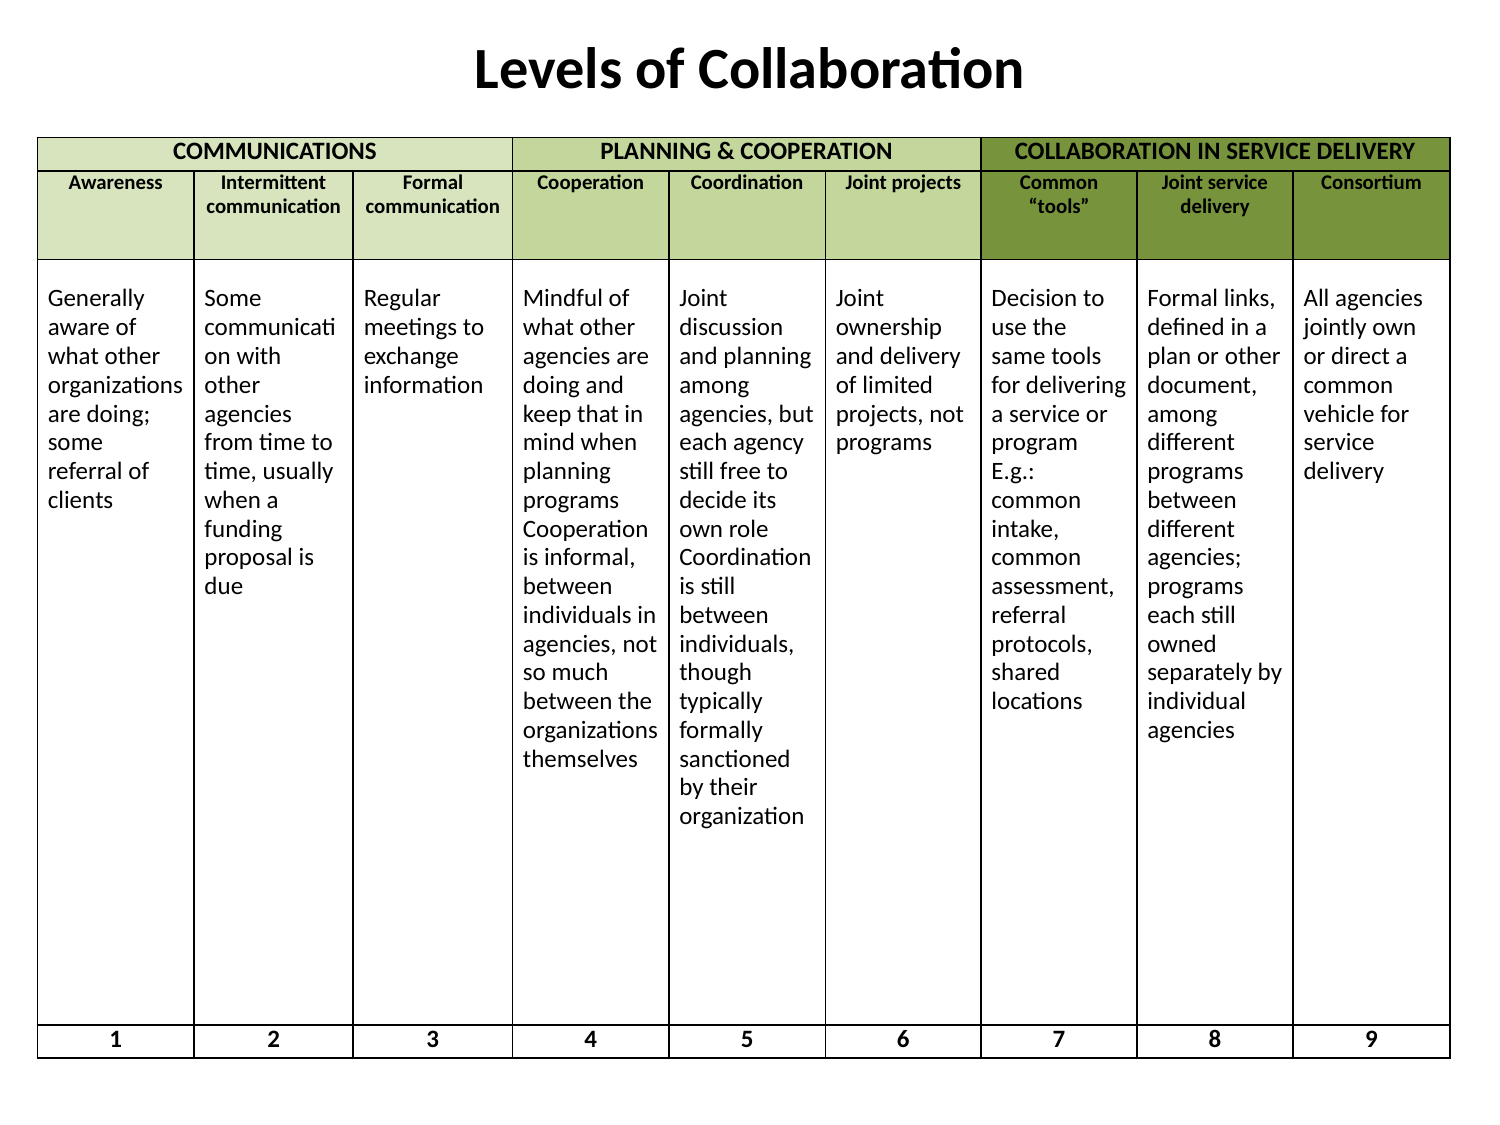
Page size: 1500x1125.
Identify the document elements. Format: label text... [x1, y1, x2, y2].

table_cell Awareness [38, 172, 193, 259]
table_cell Intermittent communication [195, 172, 352, 259]
table_cell Joint service delivery [1138, 172, 1292, 259]
table_cell 9 [1294, 1026, 1449, 1057]
table_cell Decision to use the same tools for delivering a service or program E.g.: common intake, common assessment, referral protocols, shared locations [982, 260, 1136, 1024]
text_box Levels of Collaboration [74, 37, 1425, 118]
table_header PLANNING & COOPERATION [513, 138, 980, 170]
table_cell 3 [354, 1026, 512, 1057]
table_header COLLABORATION IN SERVICE DELIVERY [982, 138, 1449, 170]
table_cell 4 [513, 1026, 668, 1057]
table_cell 7 [982, 1026, 1136, 1057]
table_header COMMUNICATIONS [38, 138, 512, 170]
table_cell Regular meetings to exchange information [354, 260, 512, 1024]
table_cell Joint projects [826, 172, 980, 259]
table_cell Some communication with other agencies from time to time, usually when a funding proposal is due [195, 260, 352, 1024]
table_cell Consortium [1294, 172, 1449, 259]
table_cell Cooperation [513, 172, 668, 259]
table_cell Formal links, defined in a plan or other document, among different programs between different agencies; programs each still owned separately by individual agencies [1138, 260, 1292, 1024]
table_cell Joint ownership and delivery of limited projects, not programs [826, 260, 980, 1024]
table_cell Mindful of what other agencies are doing and keep that in mind when planning programs Cooperation is informal, between individuals in agencies, not so much between the organizations themselves [513, 260, 668, 1024]
table_cell Formal communication [354, 172, 512, 259]
table_cell All agencies jointly own or direct a common vehicle for service delivery [1294, 260, 1449, 1024]
table_cell 1 [38, 1026, 193, 1057]
table_cell 5 [670, 1026, 825, 1057]
table_cell Coordination [670, 172, 825, 259]
table_cell Common “tools” [982, 172, 1136, 259]
table_cell 6 [826, 1026, 980, 1057]
table_cell 8 [1138, 1026, 1292, 1057]
table_cell Generally aware of what other organizations are doing; some referral of clients [38, 260, 193, 1024]
table_cell Joint discussion and planning among agencies, but each agency still free to decide its own role Coordination is still between individuals, though typically formally sanctioned by their organization [670, 260, 825, 1024]
table_cell 2 [195, 1026, 352, 1057]
